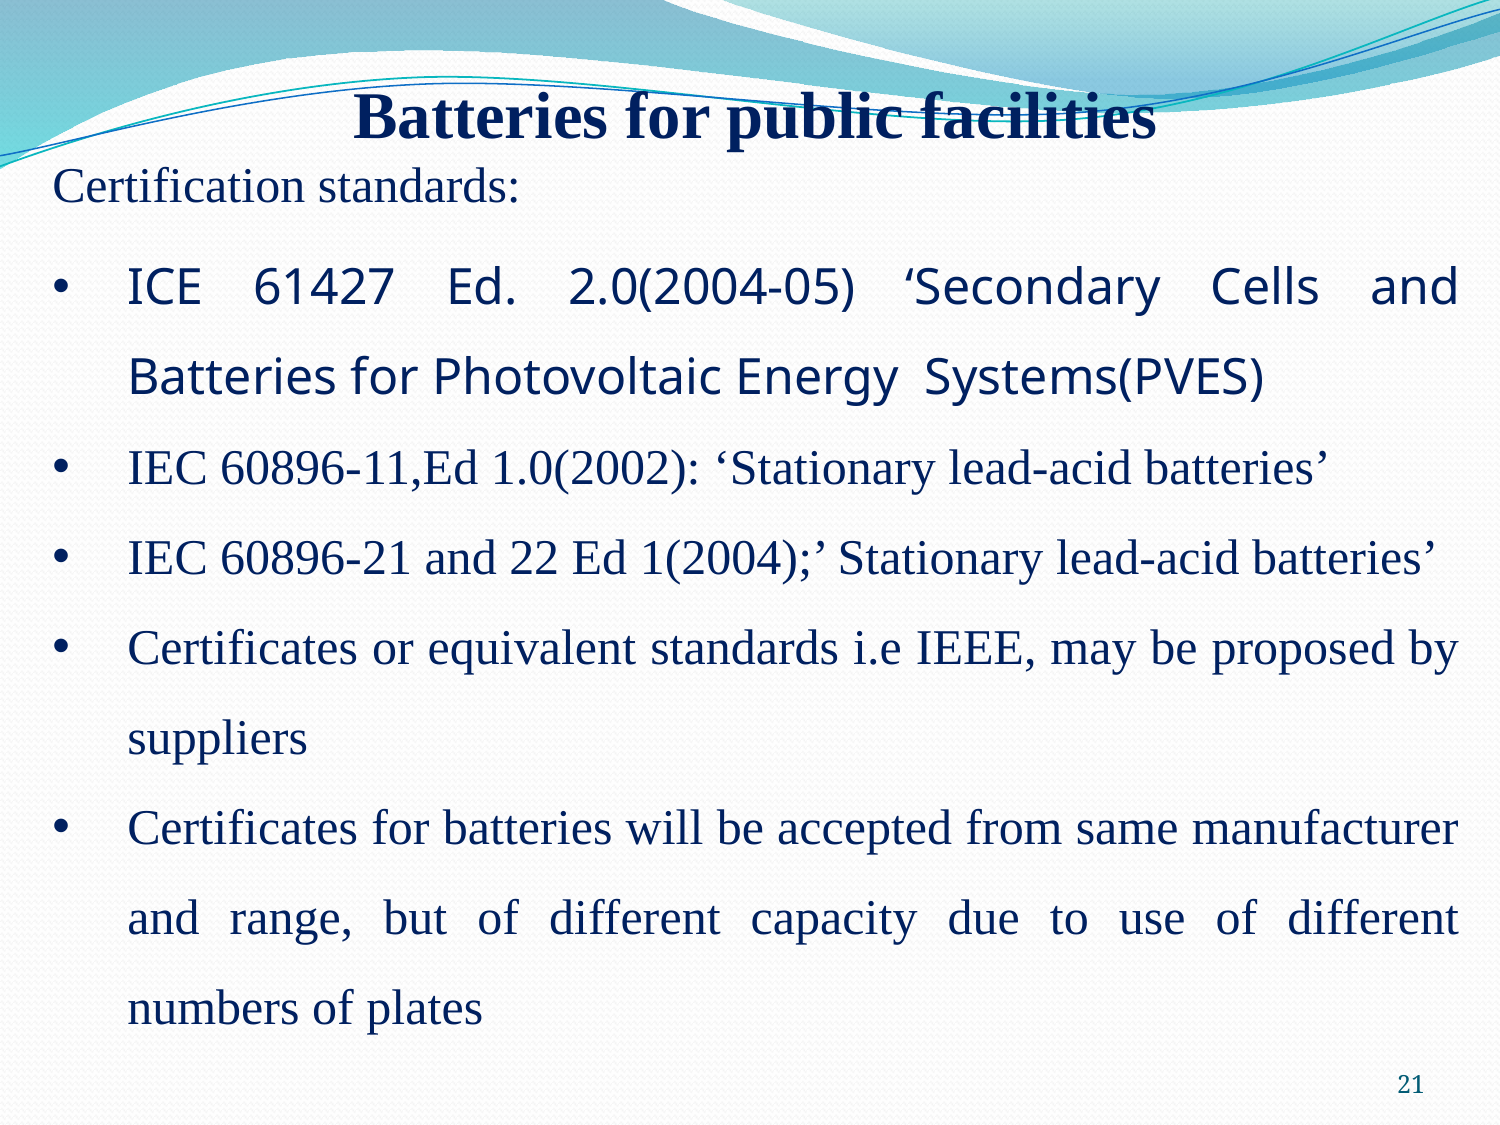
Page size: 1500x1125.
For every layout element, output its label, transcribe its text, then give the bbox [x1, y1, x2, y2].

text_box Batteries for public facilities Certification standards: ICE 61427 Ed. 2.0(2004-05) ‘Secondary Cells and Batteries for Photovoltaic Energy Systems(PVES) IEC 60896-11,Ed 1.0(2002): ‘Stationary lead-acid batteries’ IEC 60896-21 and 22 Ed 1(2004);’ Stationary lead-acid batteries’ Certificates or equivalent standards i.e IEEE, may be proposed by suppliers Certificates for batteries will be accepted from same manufacturer and range, but of different capacity due to use of different numbers of plates [37, 24, 1475, 1103]
slide_number 21 [1299, 1042, 1425, 1103]
